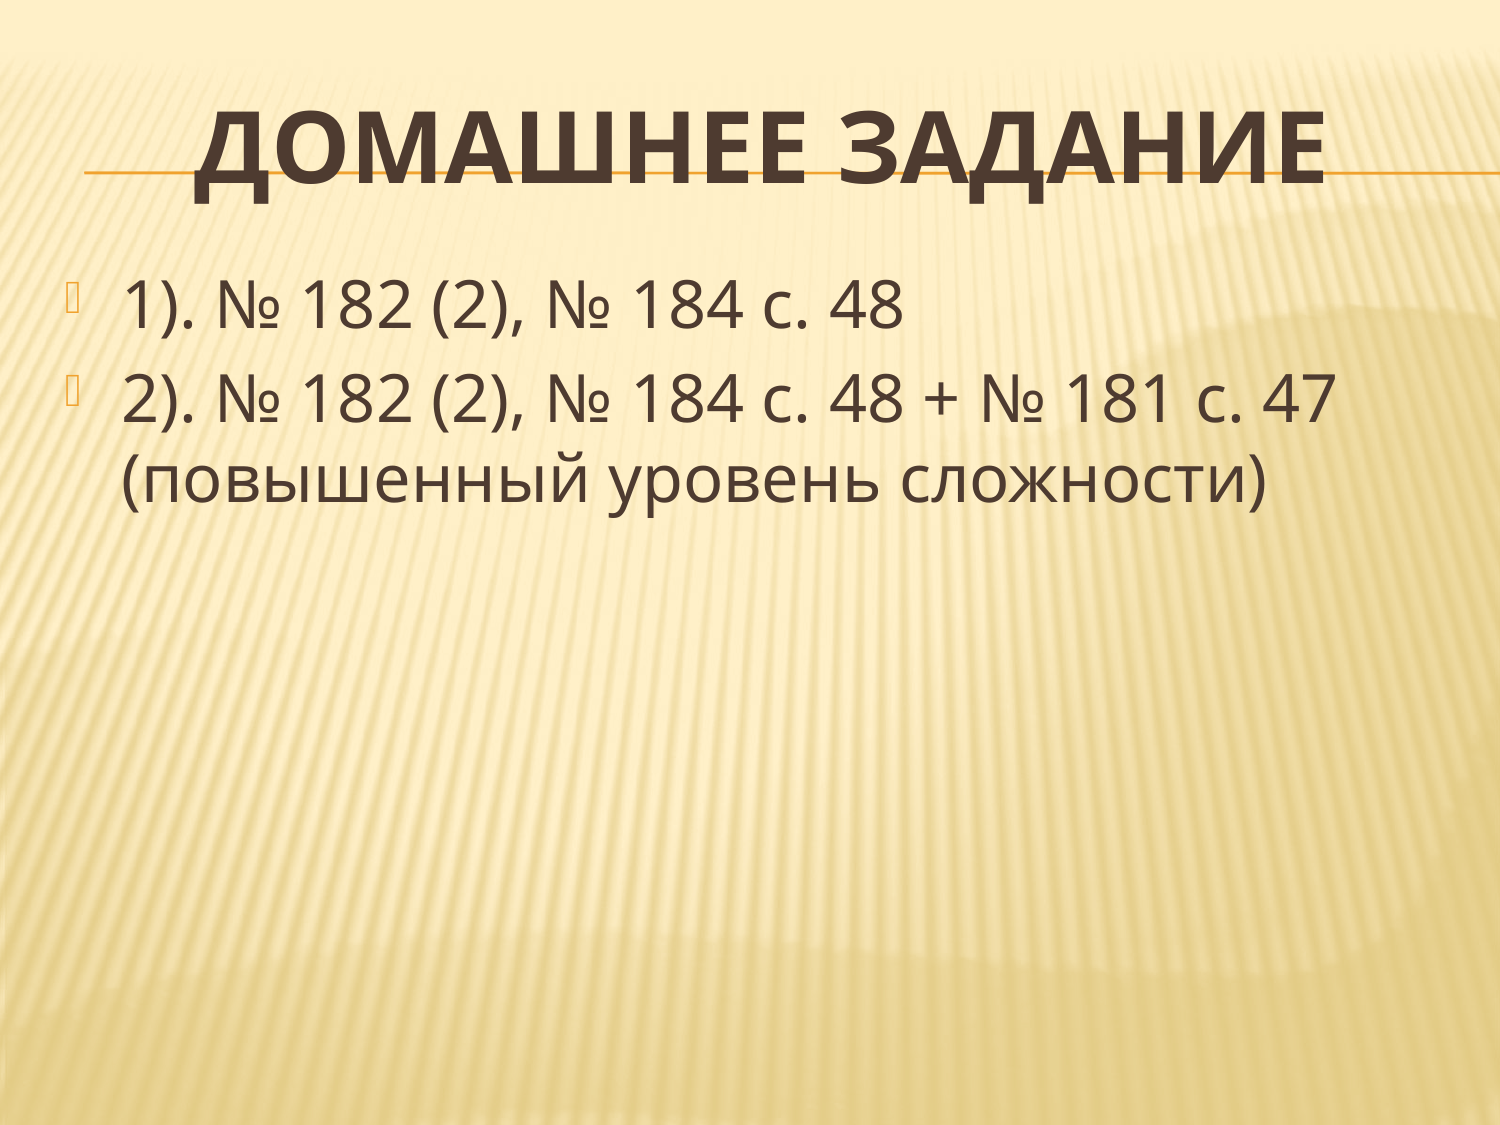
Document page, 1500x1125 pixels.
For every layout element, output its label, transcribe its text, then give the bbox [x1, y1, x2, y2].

list 1). № 182 (2), № 184 с. 48 2). № 182 (2), № 184 с. 48 + № 181 с. 47 (повышенный уровень сложности) [50, 254, 1475, 998]
title Домашнее задание [50, 75, 1475, 213]
